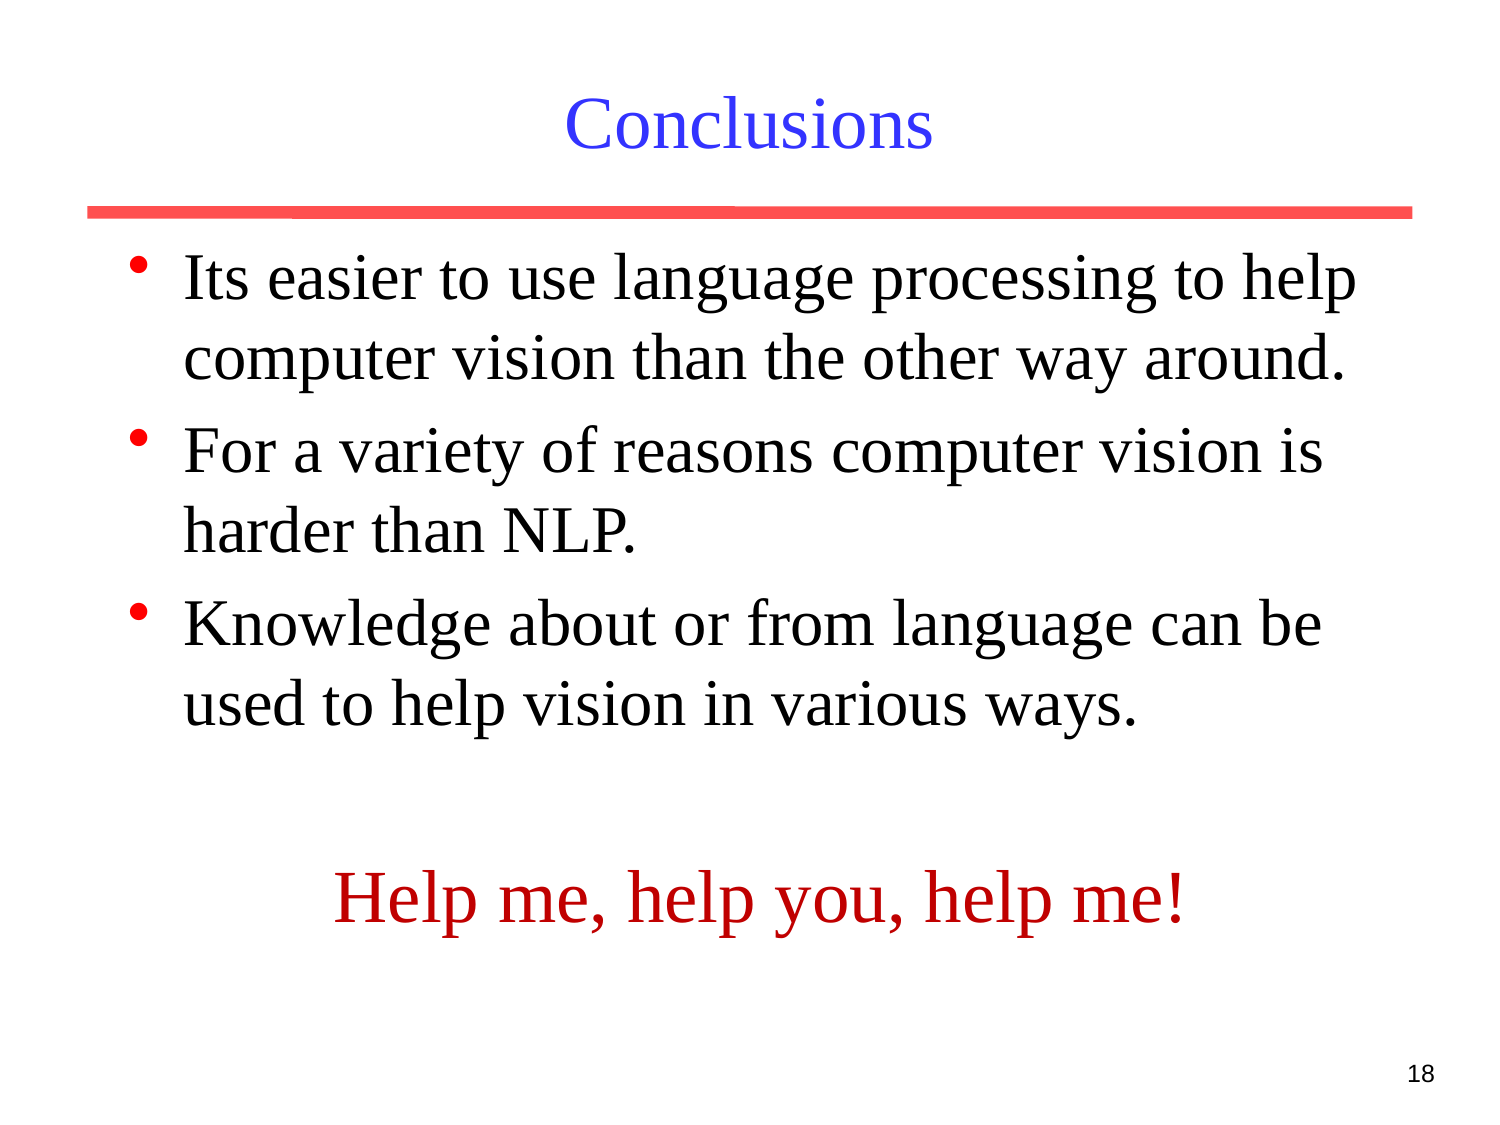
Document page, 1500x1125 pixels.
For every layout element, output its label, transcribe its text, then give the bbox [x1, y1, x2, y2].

title Conclusions [112, 37, 1388, 200]
list Its easier to use language processing to help computer vision than the other way around. For a variety of reasons computer vision is harder than NLP. Knowledge about or from language can be used to help vision in various ways. Help me, help you, help me! [112, 224, 1388, 994]
slide_number 18 [1137, 1049, 1451, 1125]
